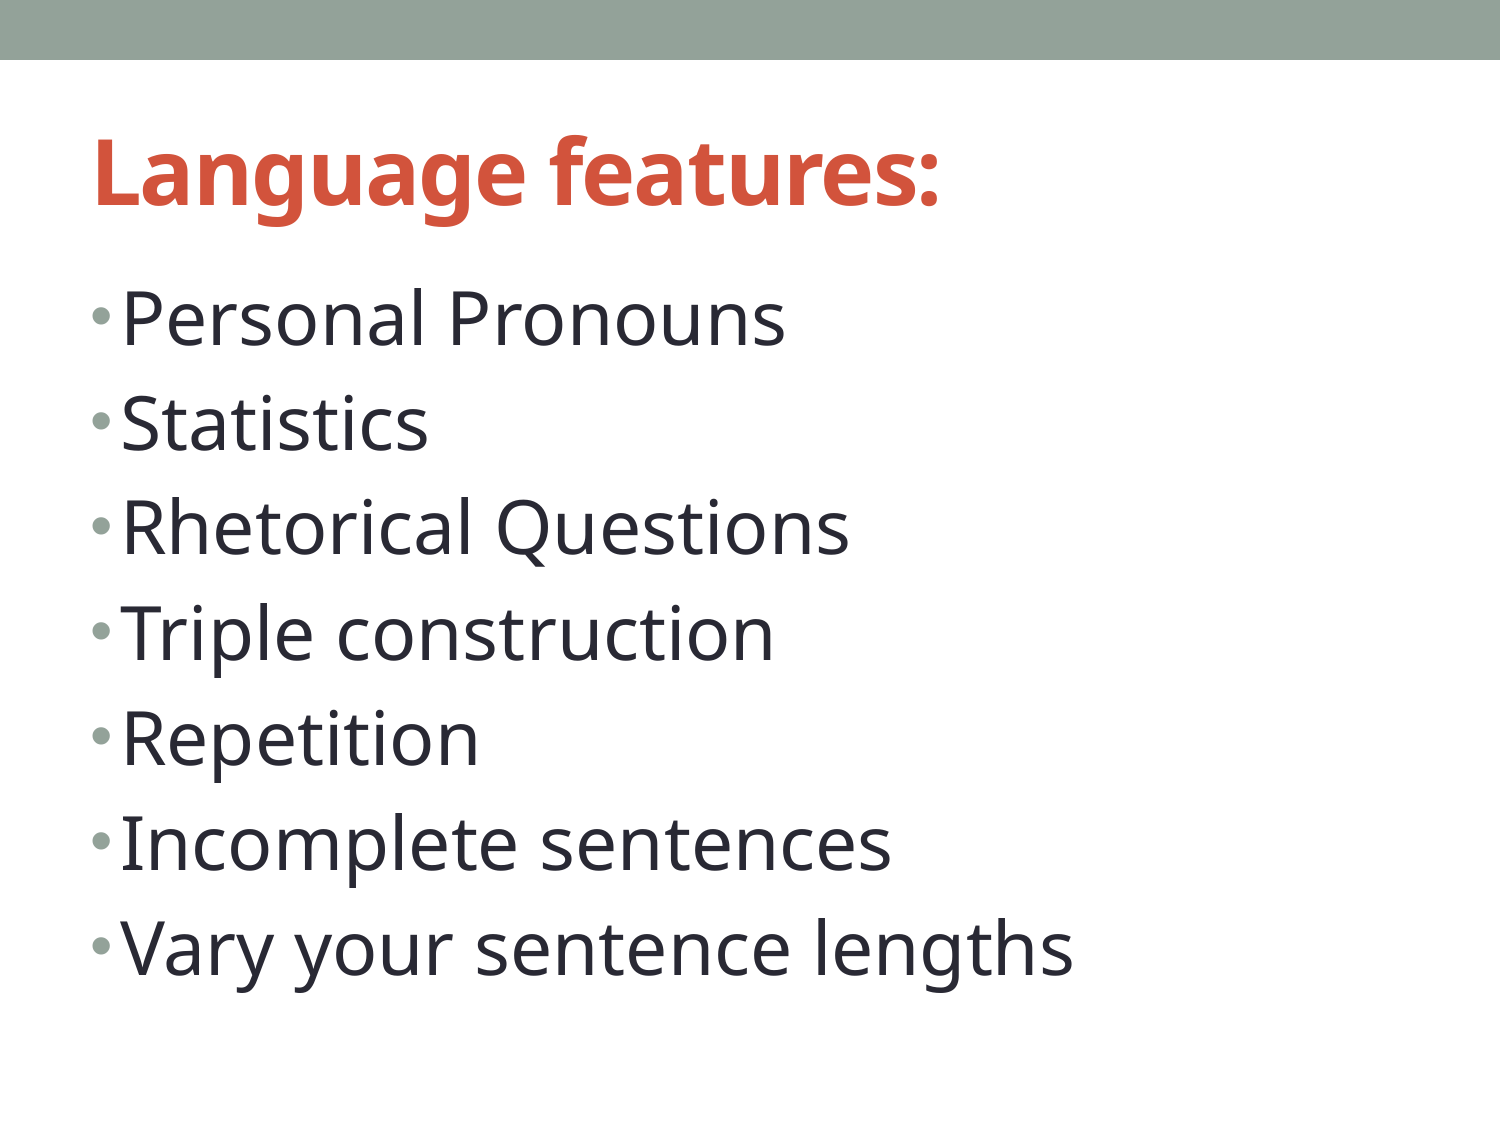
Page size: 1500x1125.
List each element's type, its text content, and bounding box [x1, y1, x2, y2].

list Personal Pronouns Statistics Rhetorical Questions Triple construction Repetition Incomplete sentences Vary your sentence lengths [75, 262, 1425, 1063]
title Language features: [75, 87, 1425, 250]
